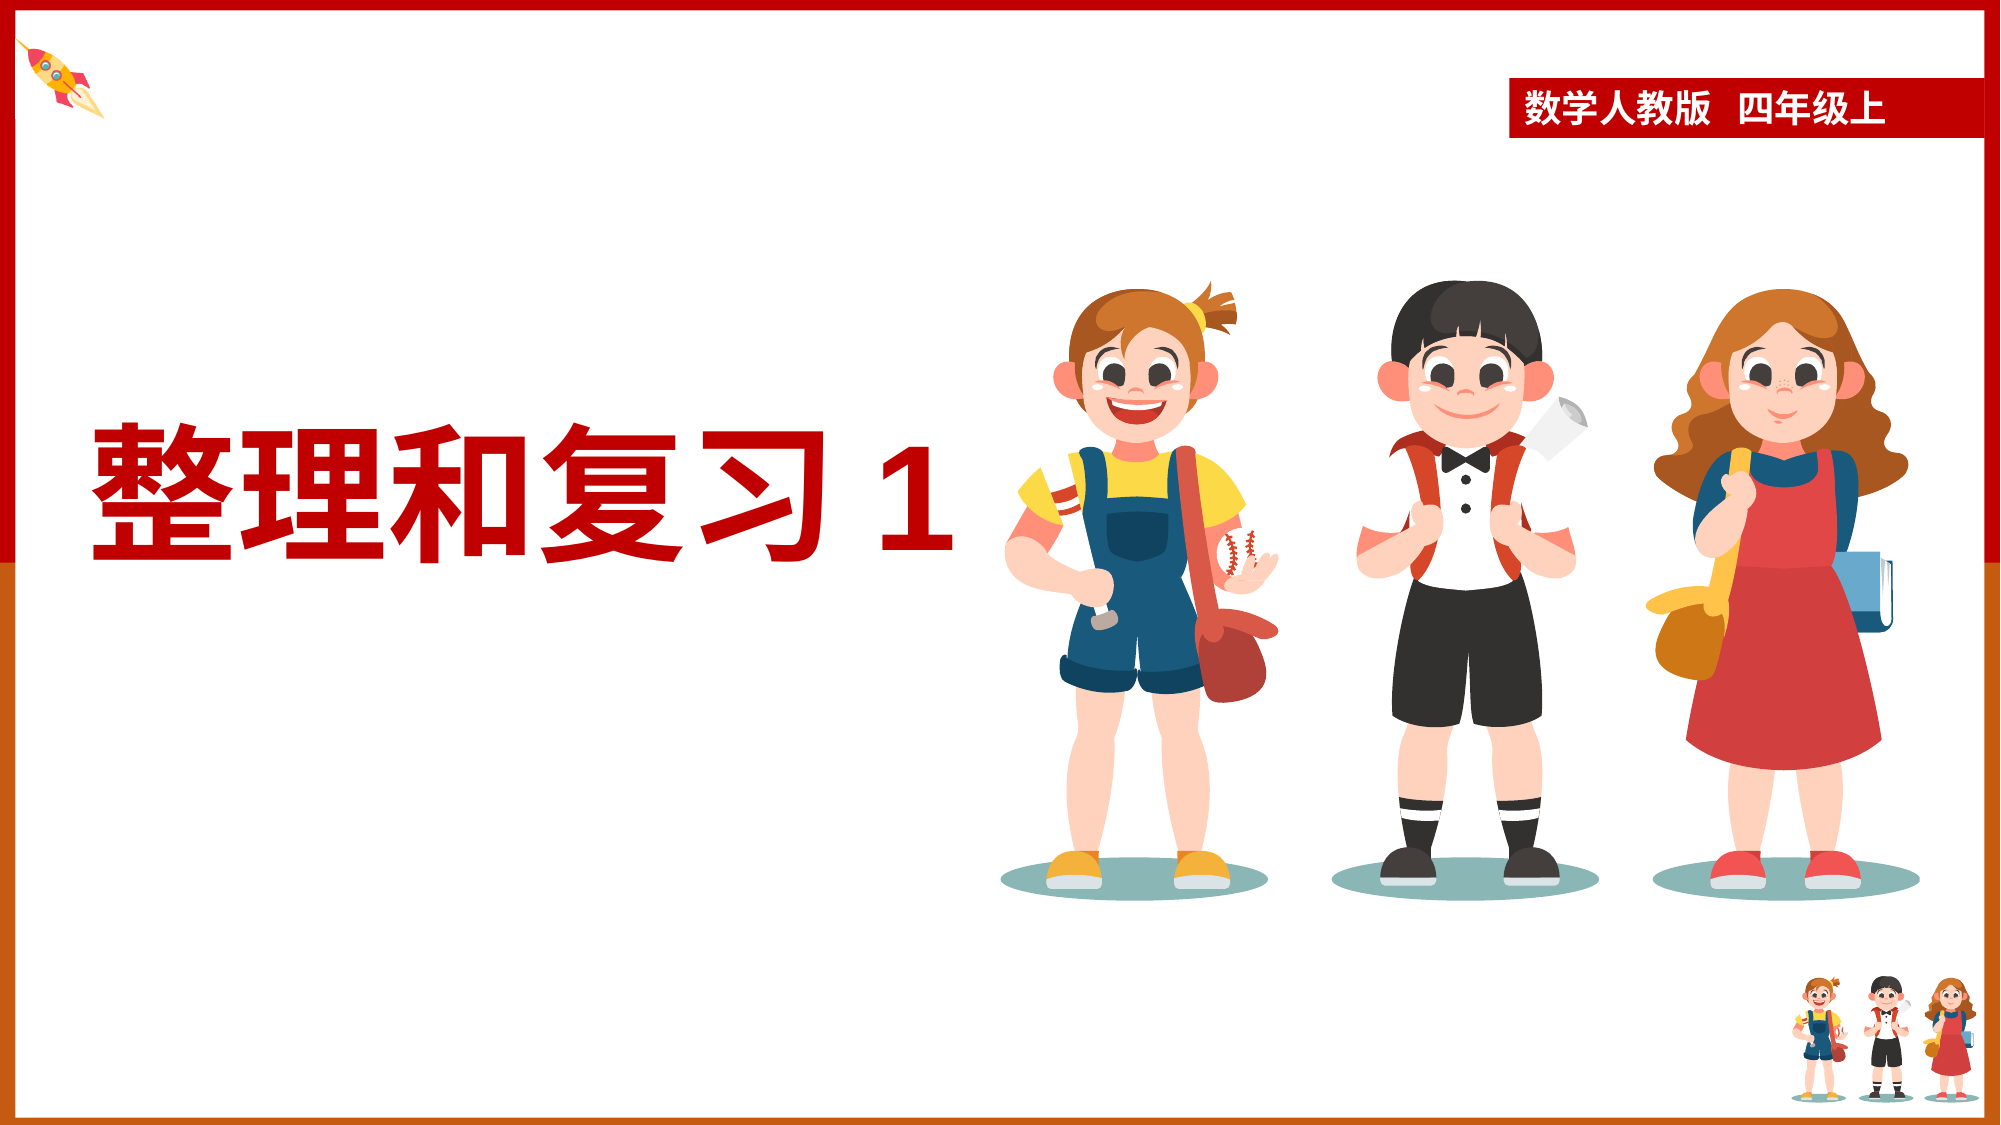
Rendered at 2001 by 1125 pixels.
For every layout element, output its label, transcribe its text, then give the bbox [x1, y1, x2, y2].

picture [15, 38, 105, 119]
text_box 数学人教版 四年级上 [1509, 78, 1985, 138]
picture [999, 279, 1920, 901]
text_box 整理和复习1 [73, 393, 999, 589]
